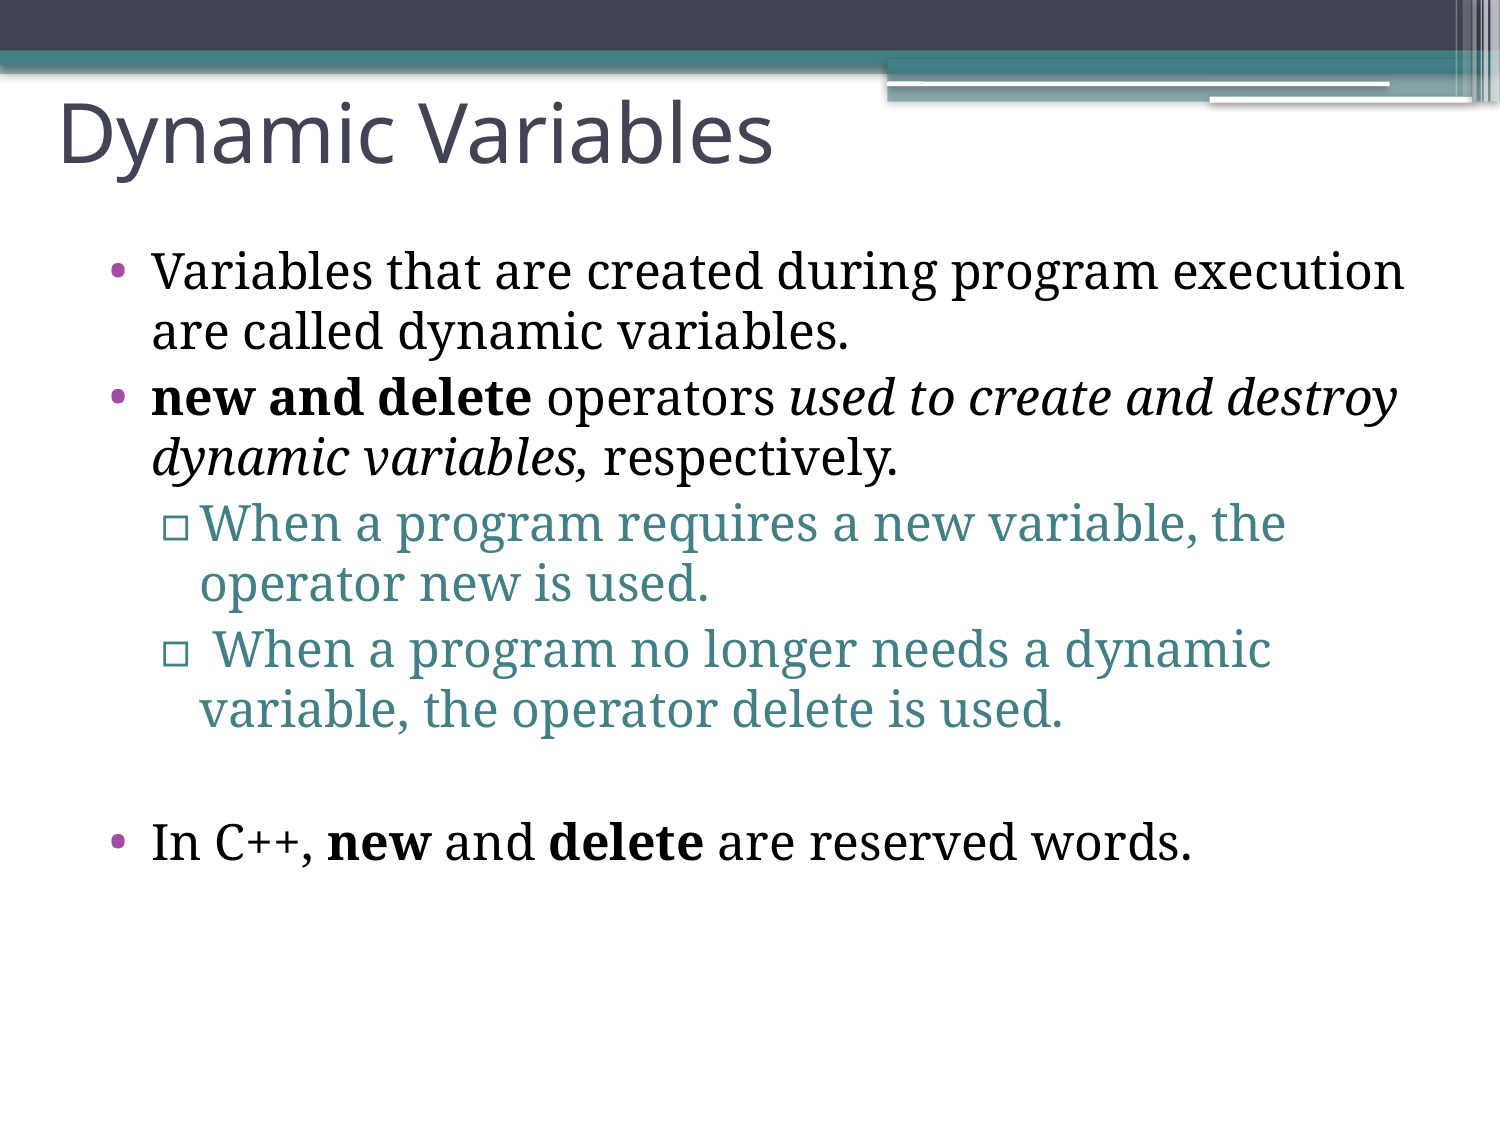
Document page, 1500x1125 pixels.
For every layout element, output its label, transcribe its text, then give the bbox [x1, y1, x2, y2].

list Variables that are created during program execution are called dynamic variables. new and delete operators used to create and destroy dynamic variables, respectively. When a program requires a new variable, the operator new is used. When a program no longer needs a dynamic variable, the operator delete is used. In C++, new and delete are reserved words. [76, 231, 1427, 942]
title Dynamic Variables [41, 42, 1392, 218]
